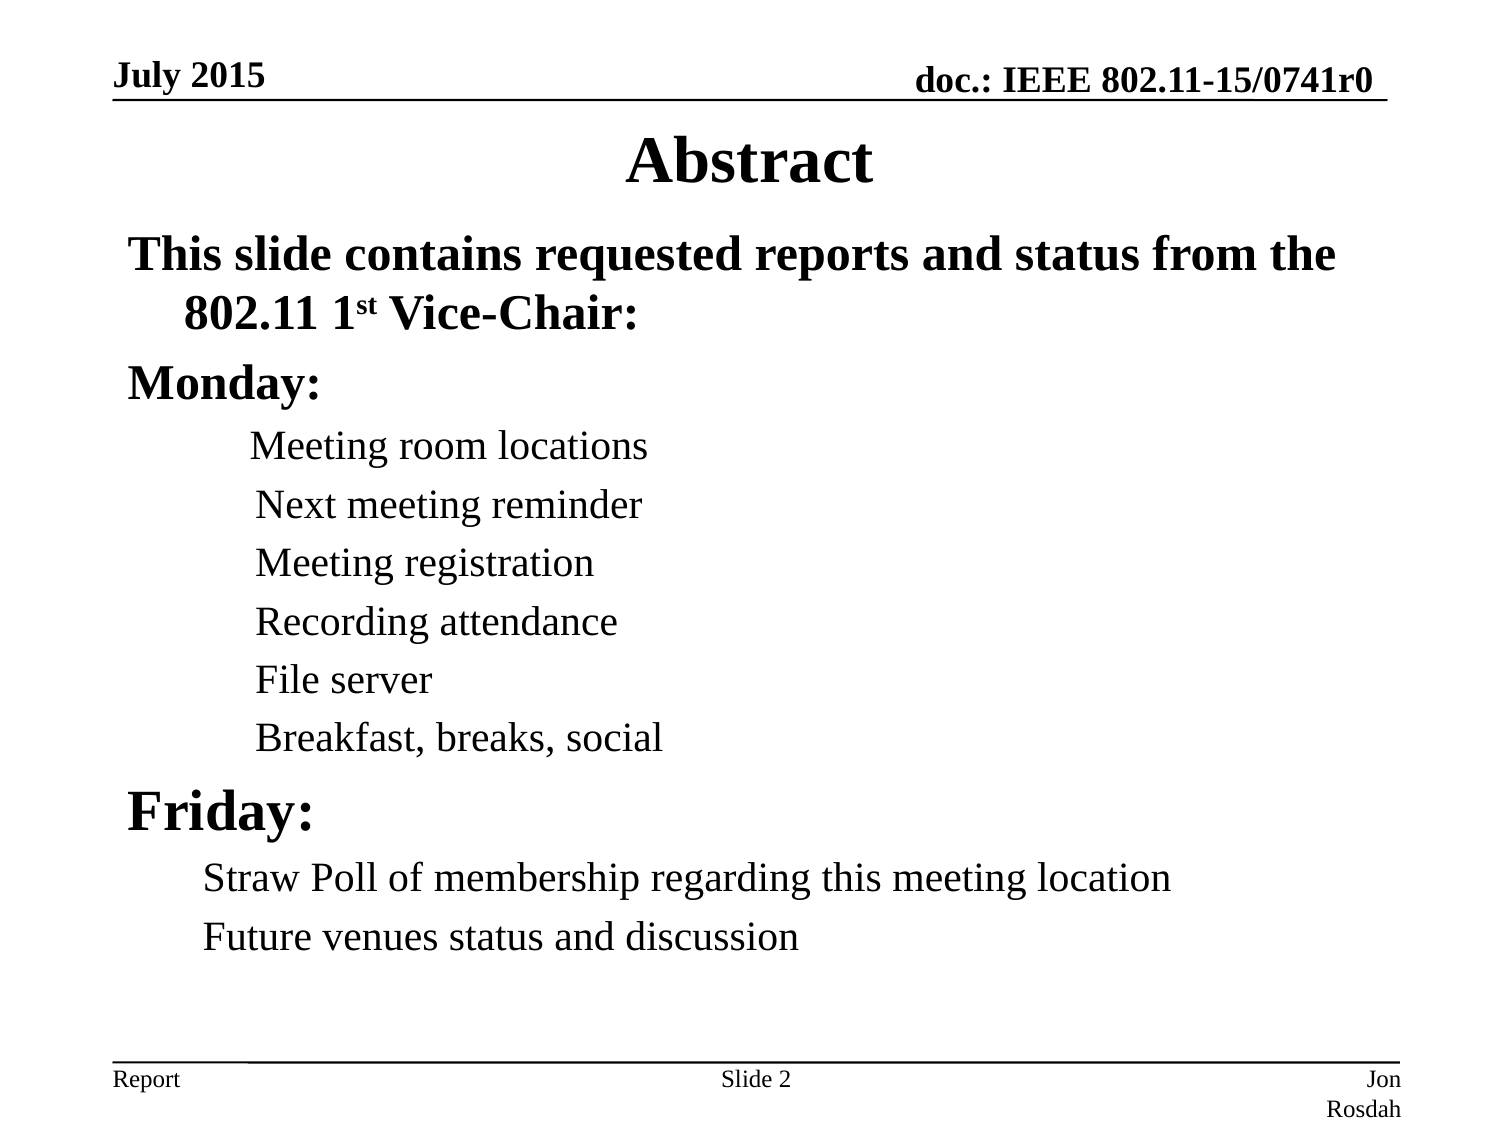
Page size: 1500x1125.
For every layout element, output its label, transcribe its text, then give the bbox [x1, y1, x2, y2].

list This slide contains requested reports and status from the 802.11 1st Vice-Chair: Monday: Meeting room locations Next meeting reminder Meeting registration Recording attendance File server Breakfast, breaks, social Friday: Straw Poll of membership regarding this meeting location Future venues status and discussion [112, 212, 1388, 1038]
slide_number Slide 2 [712, 1061, 800, 1093]
title Abstract [112, 112, 1388, 201]
footer Jon Rosdahl (CSR) [1324, 1061, 1402, 1093]
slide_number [112, 49, 361, 96]
